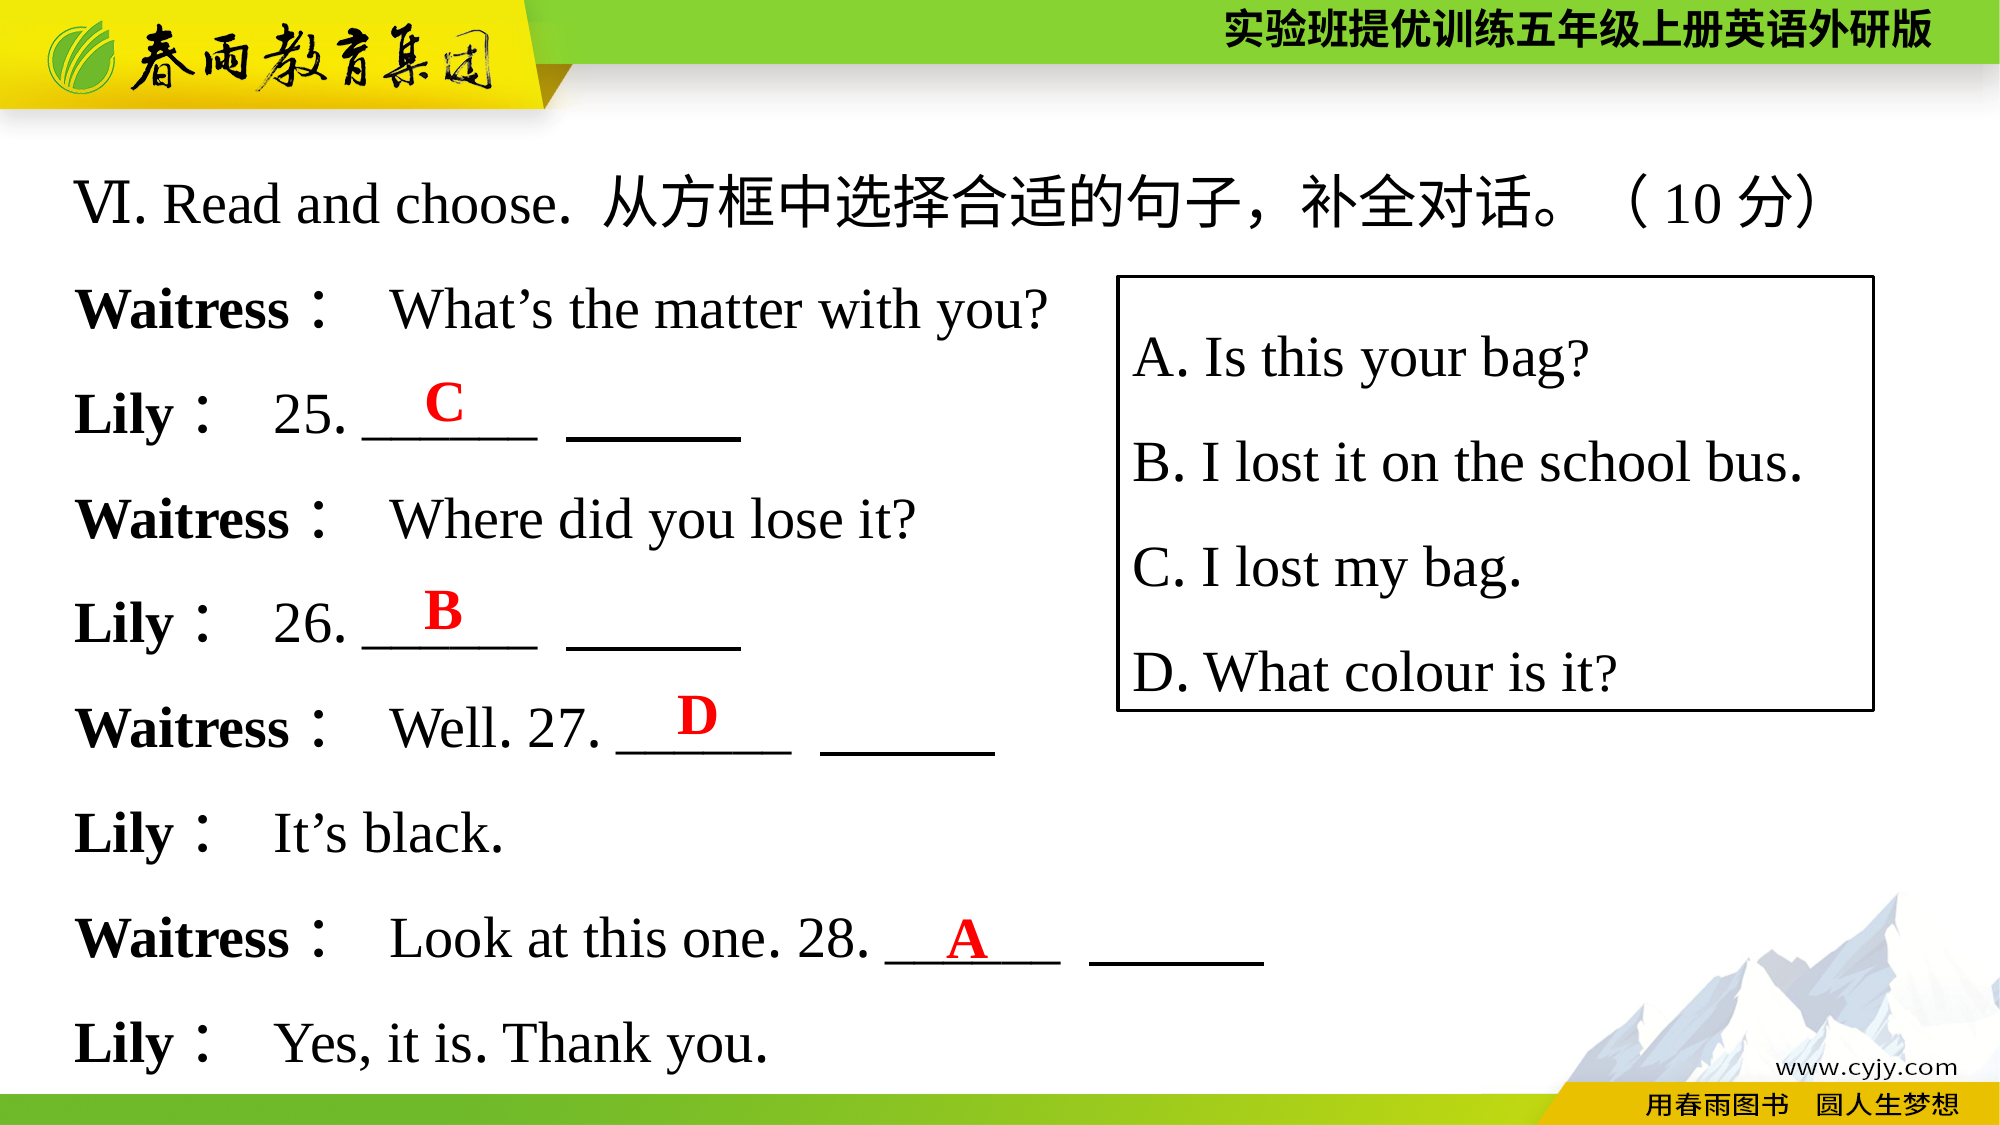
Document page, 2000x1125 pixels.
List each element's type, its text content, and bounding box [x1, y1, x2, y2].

text_box A [932, 857, 1004, 978]
text_box D [663, 668, 750, 754]
list Ⅵ. Read and choose. 从方框中选择合适的句子，补全对话。（10分） Waitress： What’s the matter with you? Lily： 25. ______ Waitress： Where did you lose it? Lily： 26. ______ Waitress： Well. 27. ______ Lily： It’s black. Waitress： Look at this one. 28. ______ Lily： Yes, it is. Thank you. [59, 122, 1944, 1092]
picture [0, 0, 2000, 1125]
text_box B [409, 564, 479, 649]
text_box C [409, 356, 497, 441]
text_box A. Is this your bag? B. I lost it on the school bus. C. I lost my bag. D. What colour is it? [1117, 276, 1874, 711]
